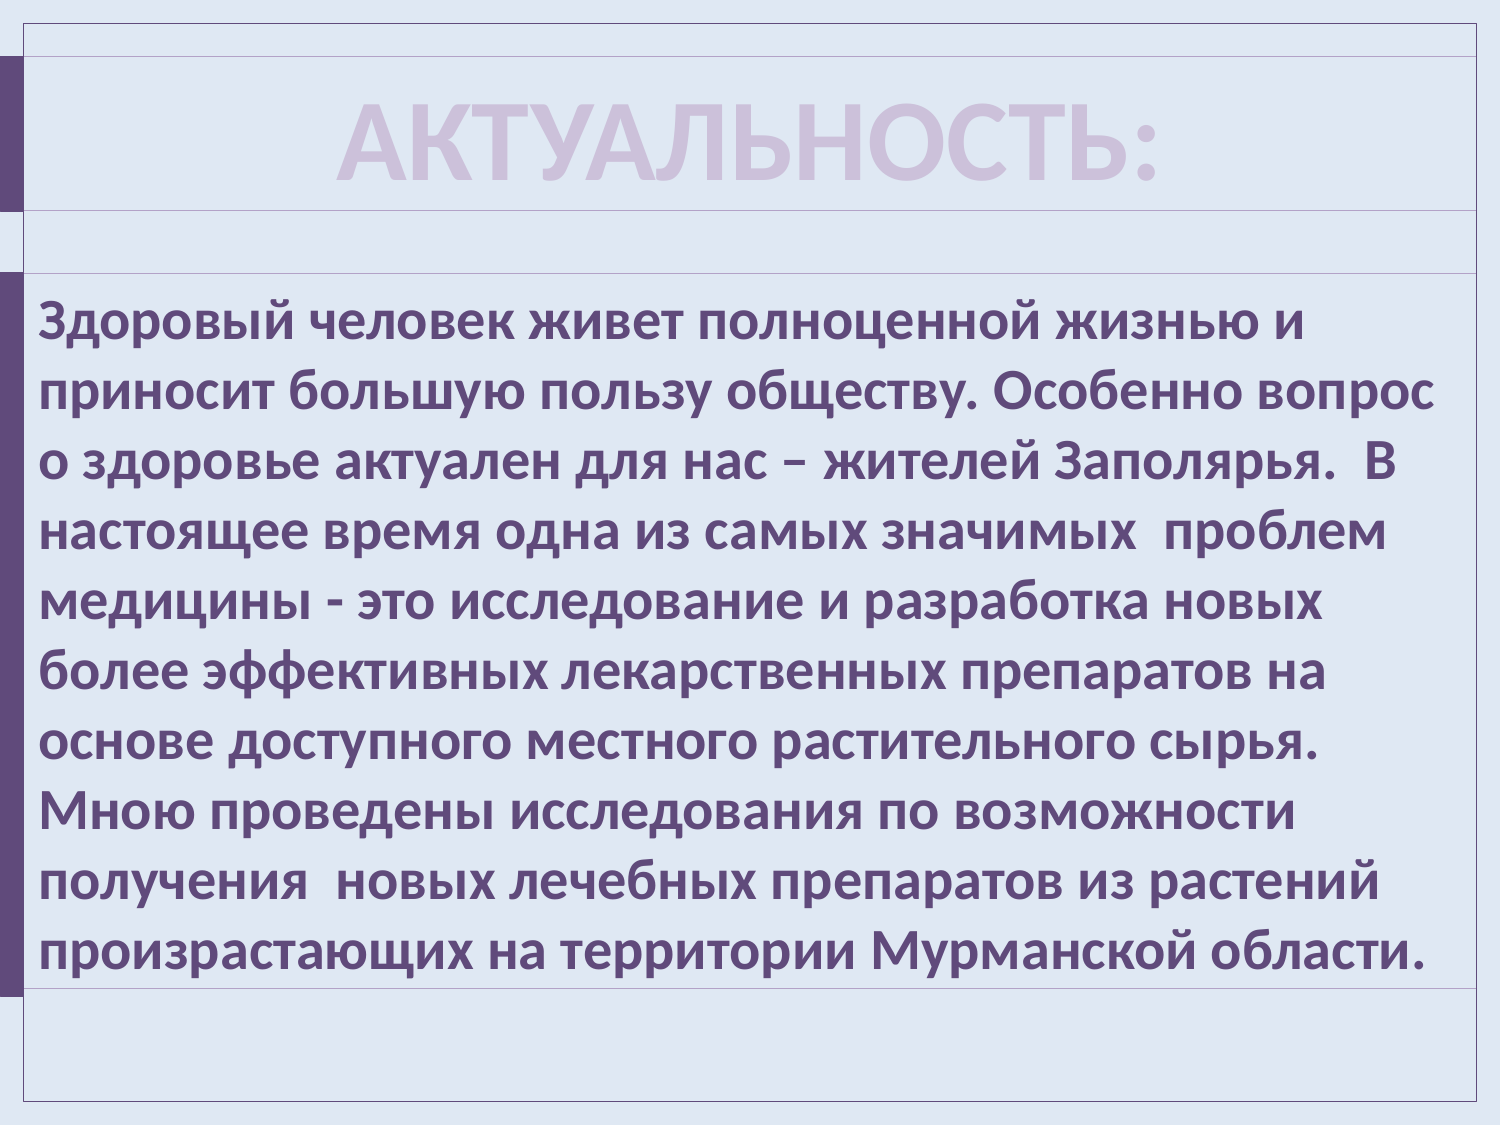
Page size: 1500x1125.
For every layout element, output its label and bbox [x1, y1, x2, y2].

text_box [0, 271, 1477, 997]
text_box [0, 55, 1477, 213]
text_box [21, 217, 1479, 274]
text_box [21, 1000, 1479, 1104]
text_box [21, 21, 1479, 58]
